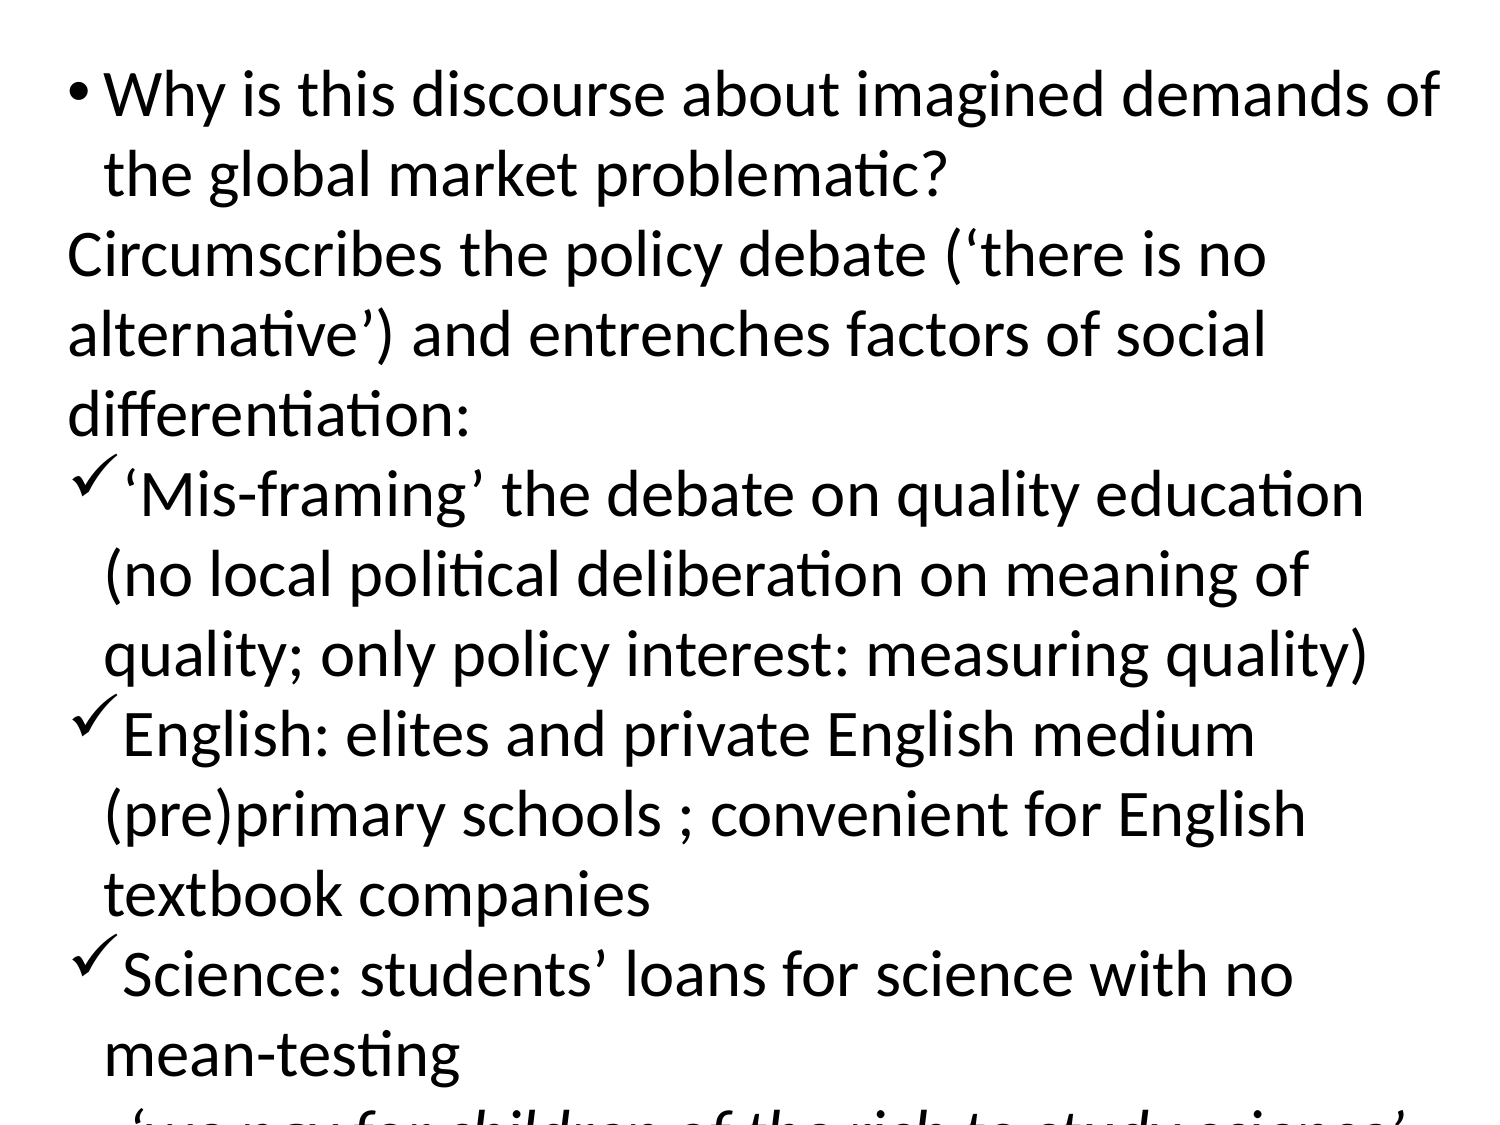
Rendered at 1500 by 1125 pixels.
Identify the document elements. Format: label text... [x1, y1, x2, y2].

text_box Why is this discourse about imagined demands of the global market problematic? Circumscribes the policy debate (‘there is no alternative’) and entrenches factors of social differentiation: ‘Mis-framing’ the debate on quality education (no local political deliberation on meaning of quality; only policy interest: measuring quality) English: elites and private English medium (pre)primary schools ; convenient for English textbook companies Science: students’ loans for science with no mean-testing ‘we pay for children of the rich to study science’ (MP, Kigoma) [53, 42, 1471, 1106]
